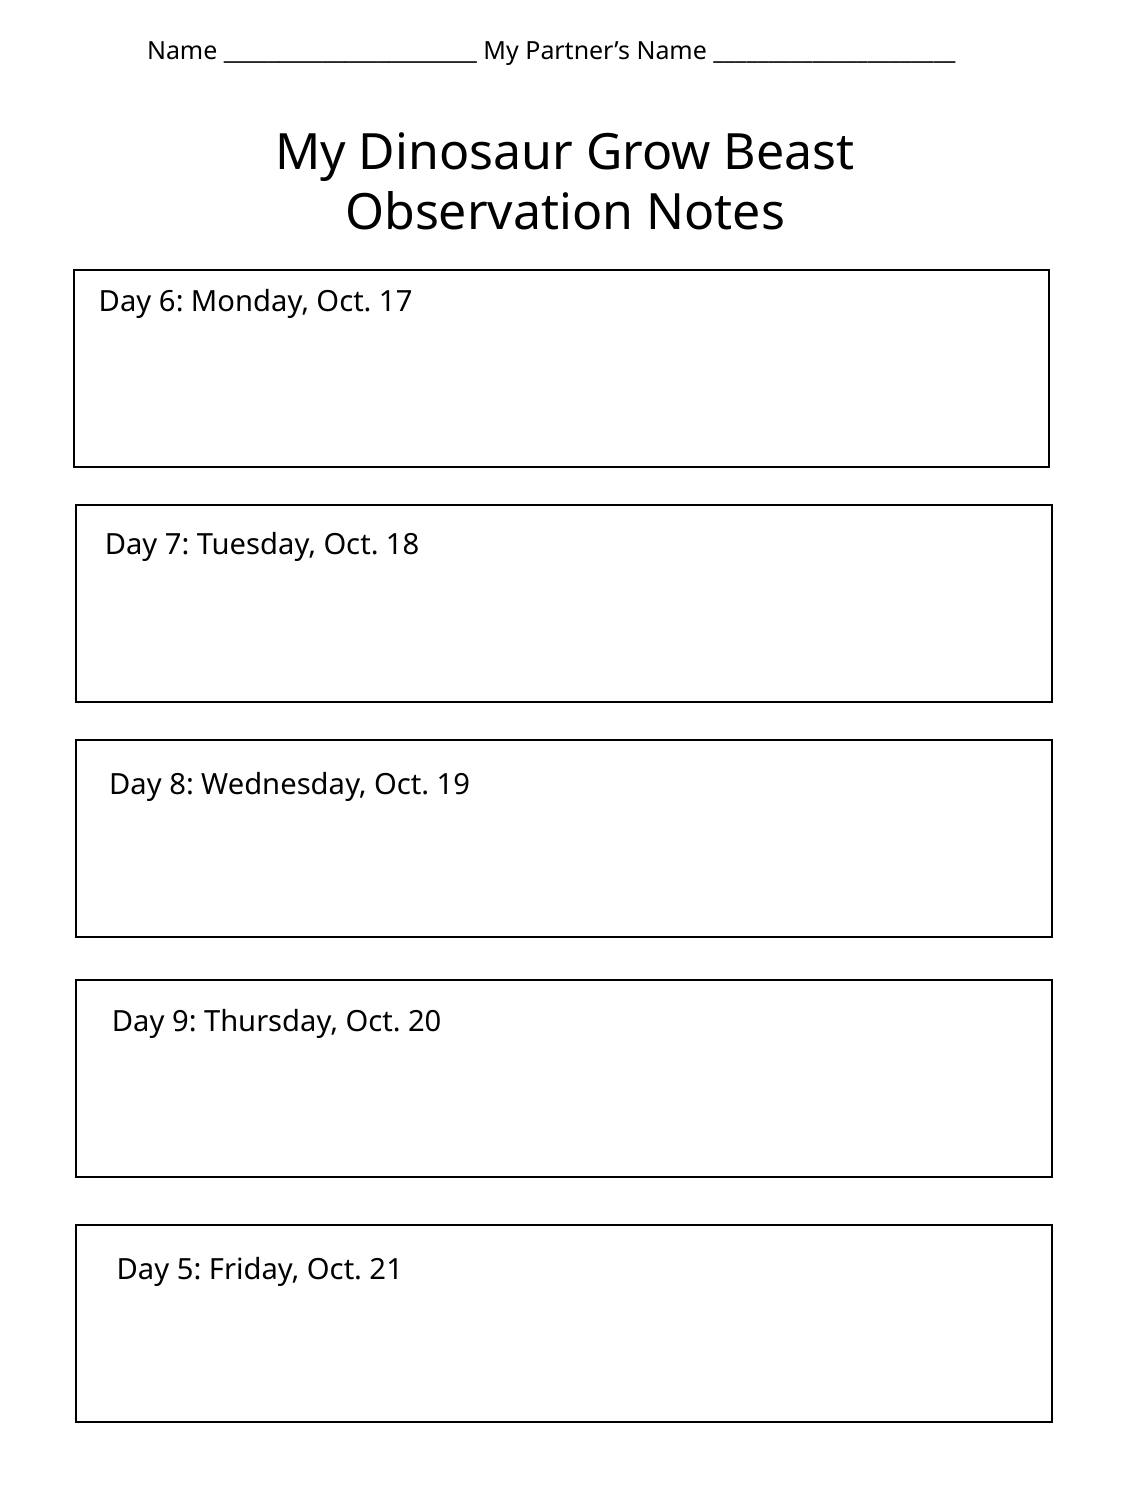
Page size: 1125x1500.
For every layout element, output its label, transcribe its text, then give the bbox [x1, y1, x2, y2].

text_box Day 9: Thursday, Oct. 20 [97, 995, 457, 1045]
text_box Day 5: Friday, Oct. 21 [101, 1242, 419, 1293]
text_box [75, 1224, 1053, 1423]
text_box [75, 504, 1053, 703]
text_box [75, 739, 1053, 938]
text_box Day 6: Monday, Oct. 17 [84, 275, 428, 325]
text_box Name _______________________ My Partner’s Name ______________________ [132, 27, 978, 72]
text_box Day 8: Wednesday, Oct. 19 [94, 757, 486, 808]
text_box My Dinosaur Grow Beast Observation Notes [260, 112, 870, 247]
text_box [73, 269, 1050, 468]
text_box Day 7: Tuesday, Oct. 18 [89, 517, 435, 568]
text_box [75, 979, 1053, 1178]
